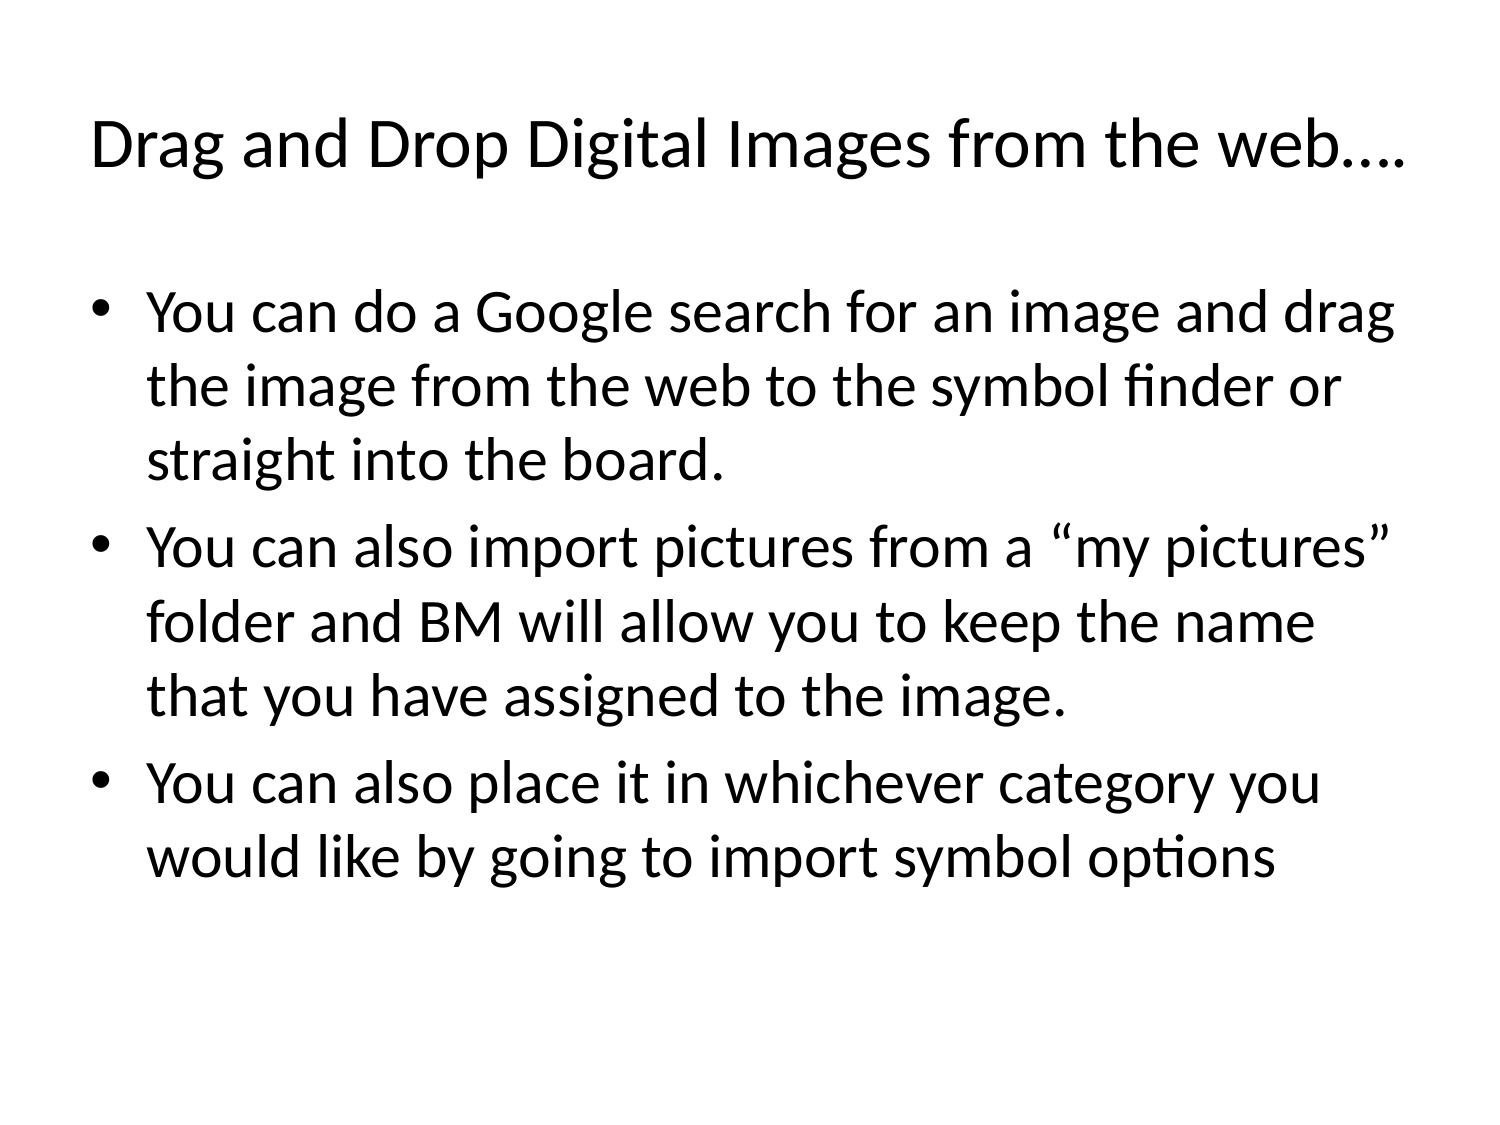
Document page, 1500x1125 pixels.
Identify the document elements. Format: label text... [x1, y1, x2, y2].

list You can do a Google search for an image and drag the image from the web to the symbol finder or straight into the board. You can also import pictures from a “my pictures” folder and BM will allow you to keep the name that you have assigned to the image. You can also place it in whichever category you would like by going to import symbol options [75, 262, 1425, 1005]
title Drag and Drop Digital Images from the web…. [75, 45, 1425, 233]
